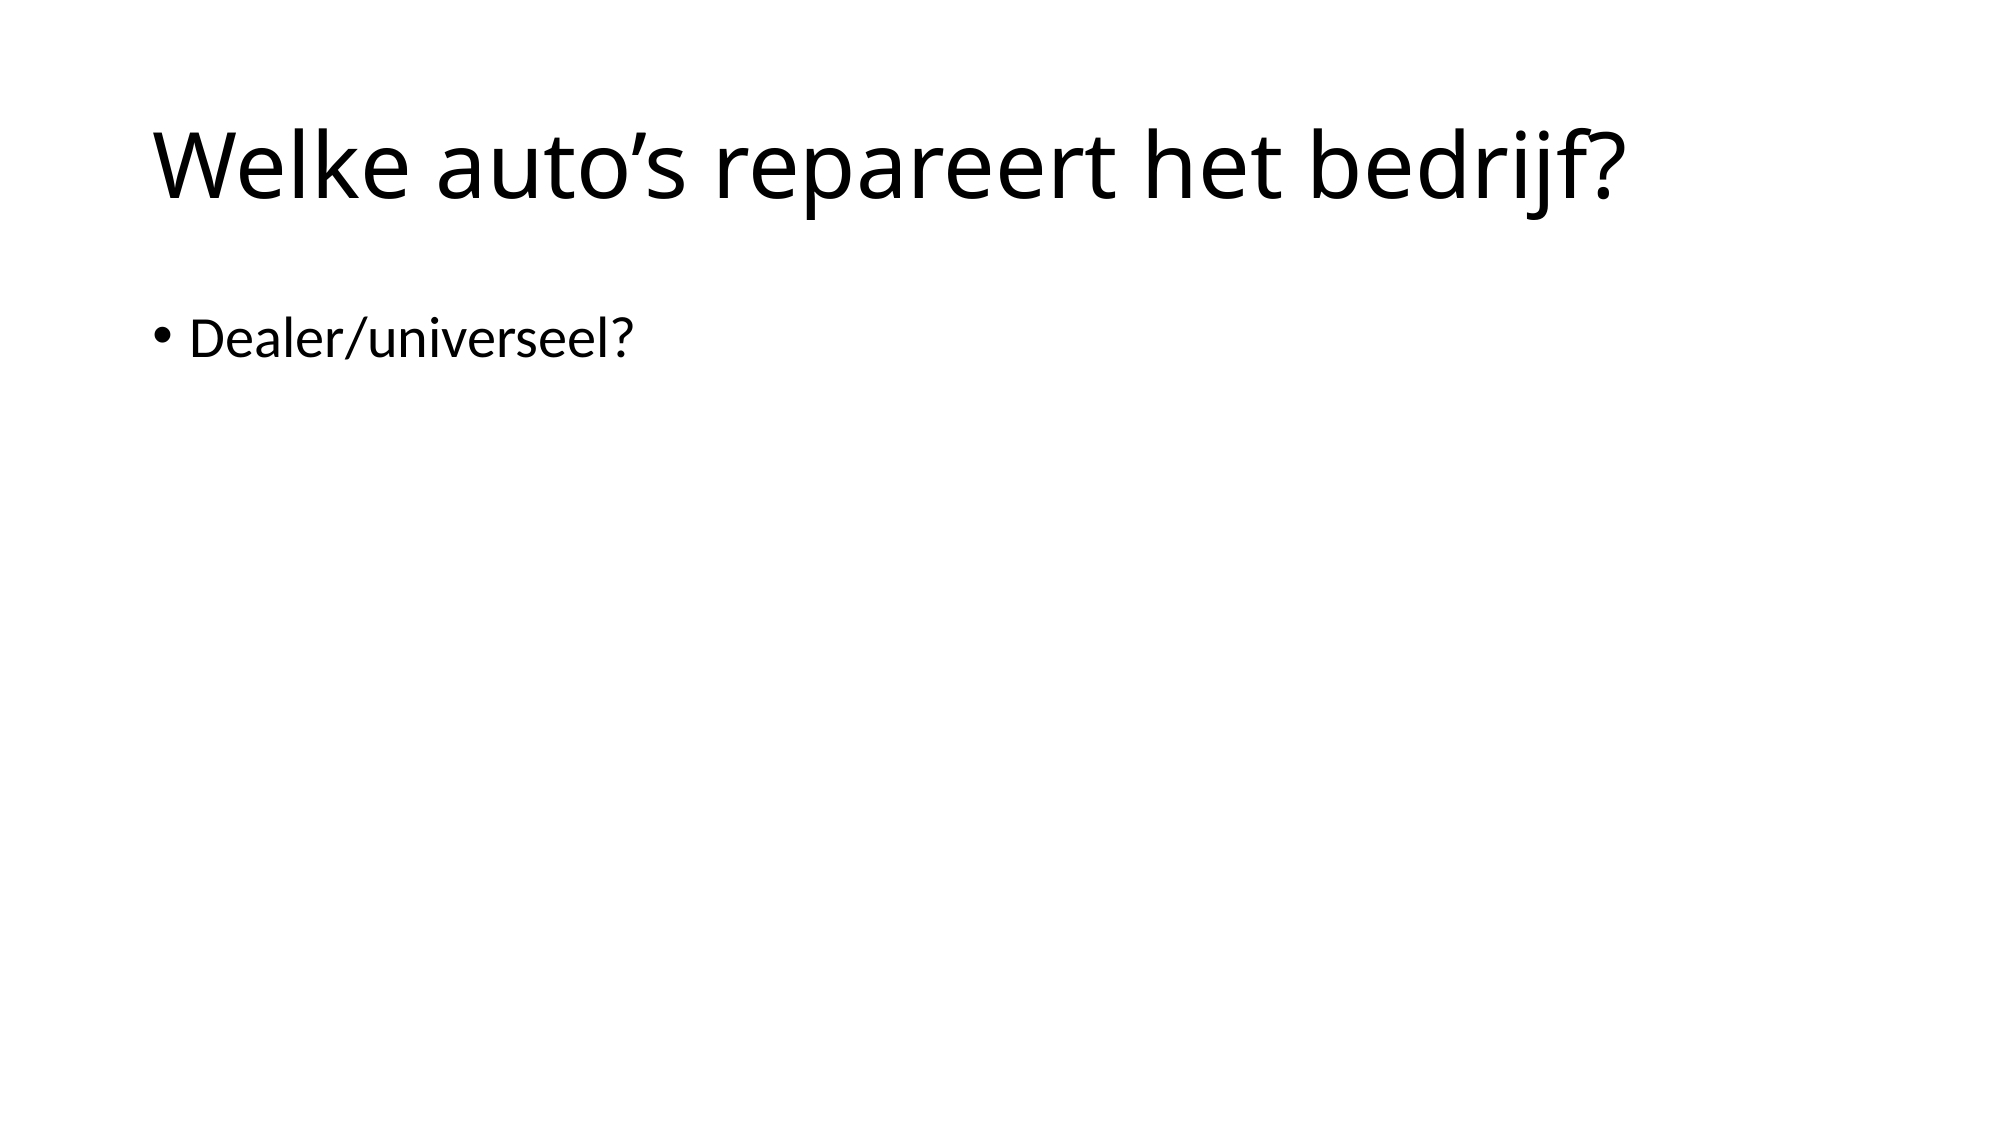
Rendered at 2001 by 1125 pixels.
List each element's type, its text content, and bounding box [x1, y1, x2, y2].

title Welke auto’s repareert het bedrijf? [137, 59, 1863, 278]
list Dealer/universeel? [137, 299, 1863, 1014]
